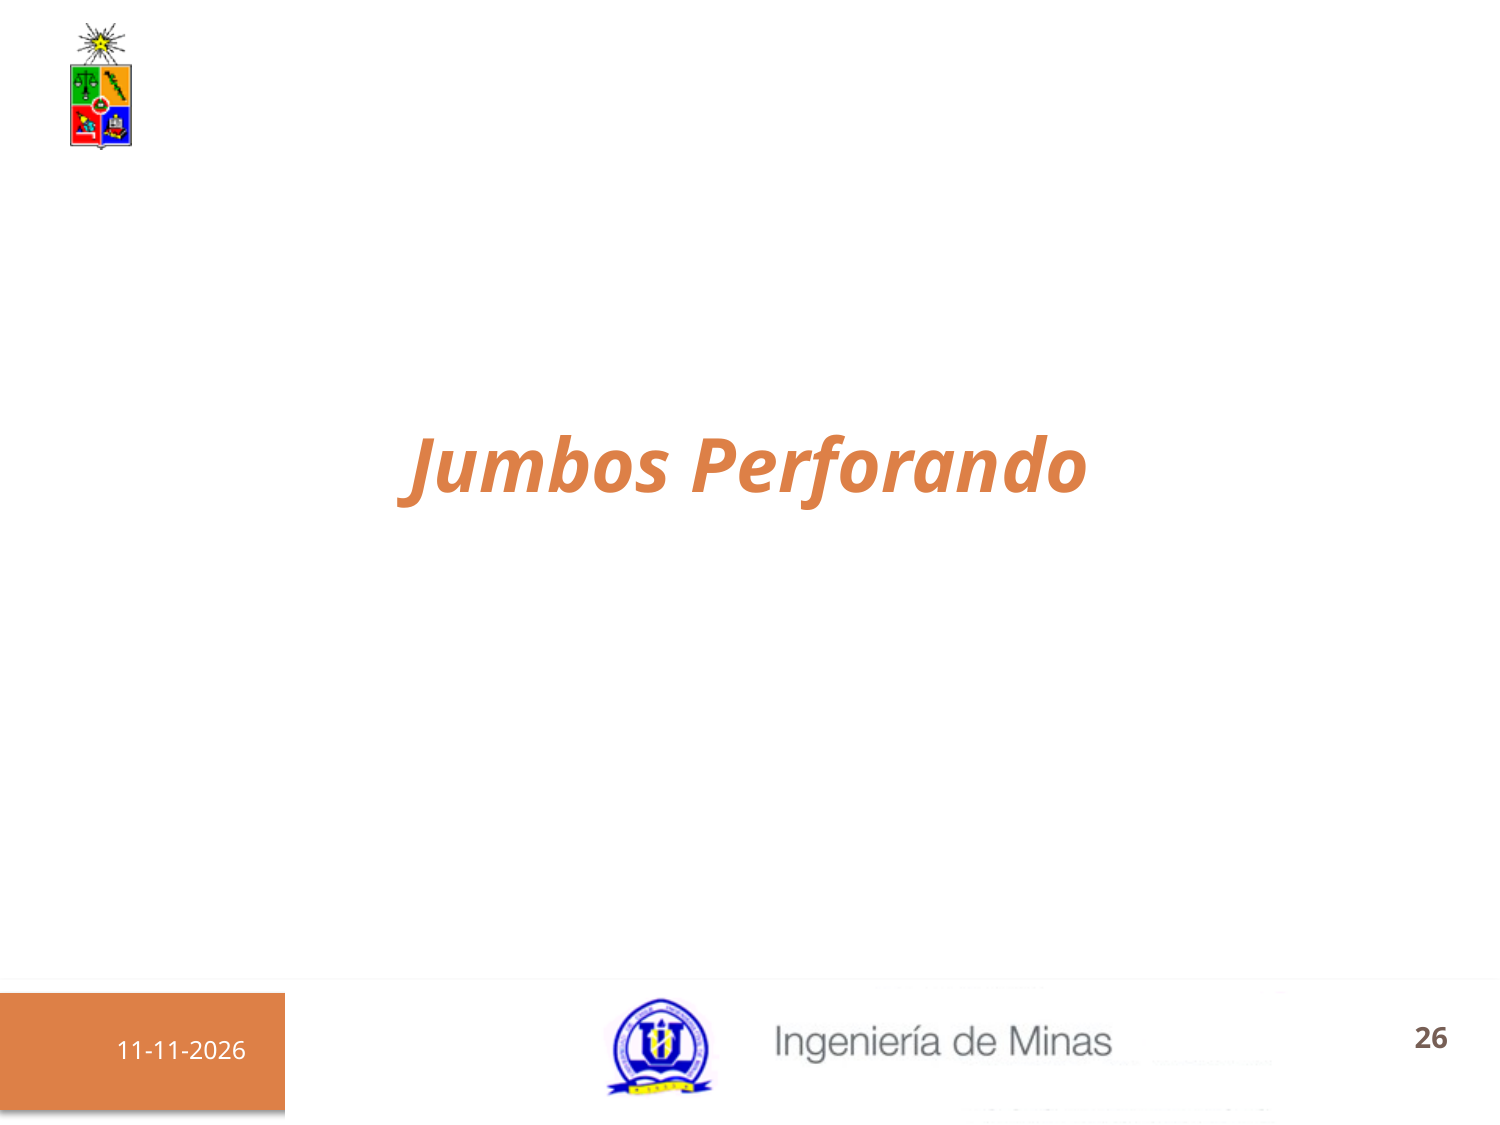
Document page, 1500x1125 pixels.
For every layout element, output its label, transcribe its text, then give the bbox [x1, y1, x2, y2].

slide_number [12, 995, 279, 1108]
text_box Jumbos Perforando [81, 410, 1418, 515]
picture [285, 980, 1500, 1125]
picture [69, 23, 132, 151]
